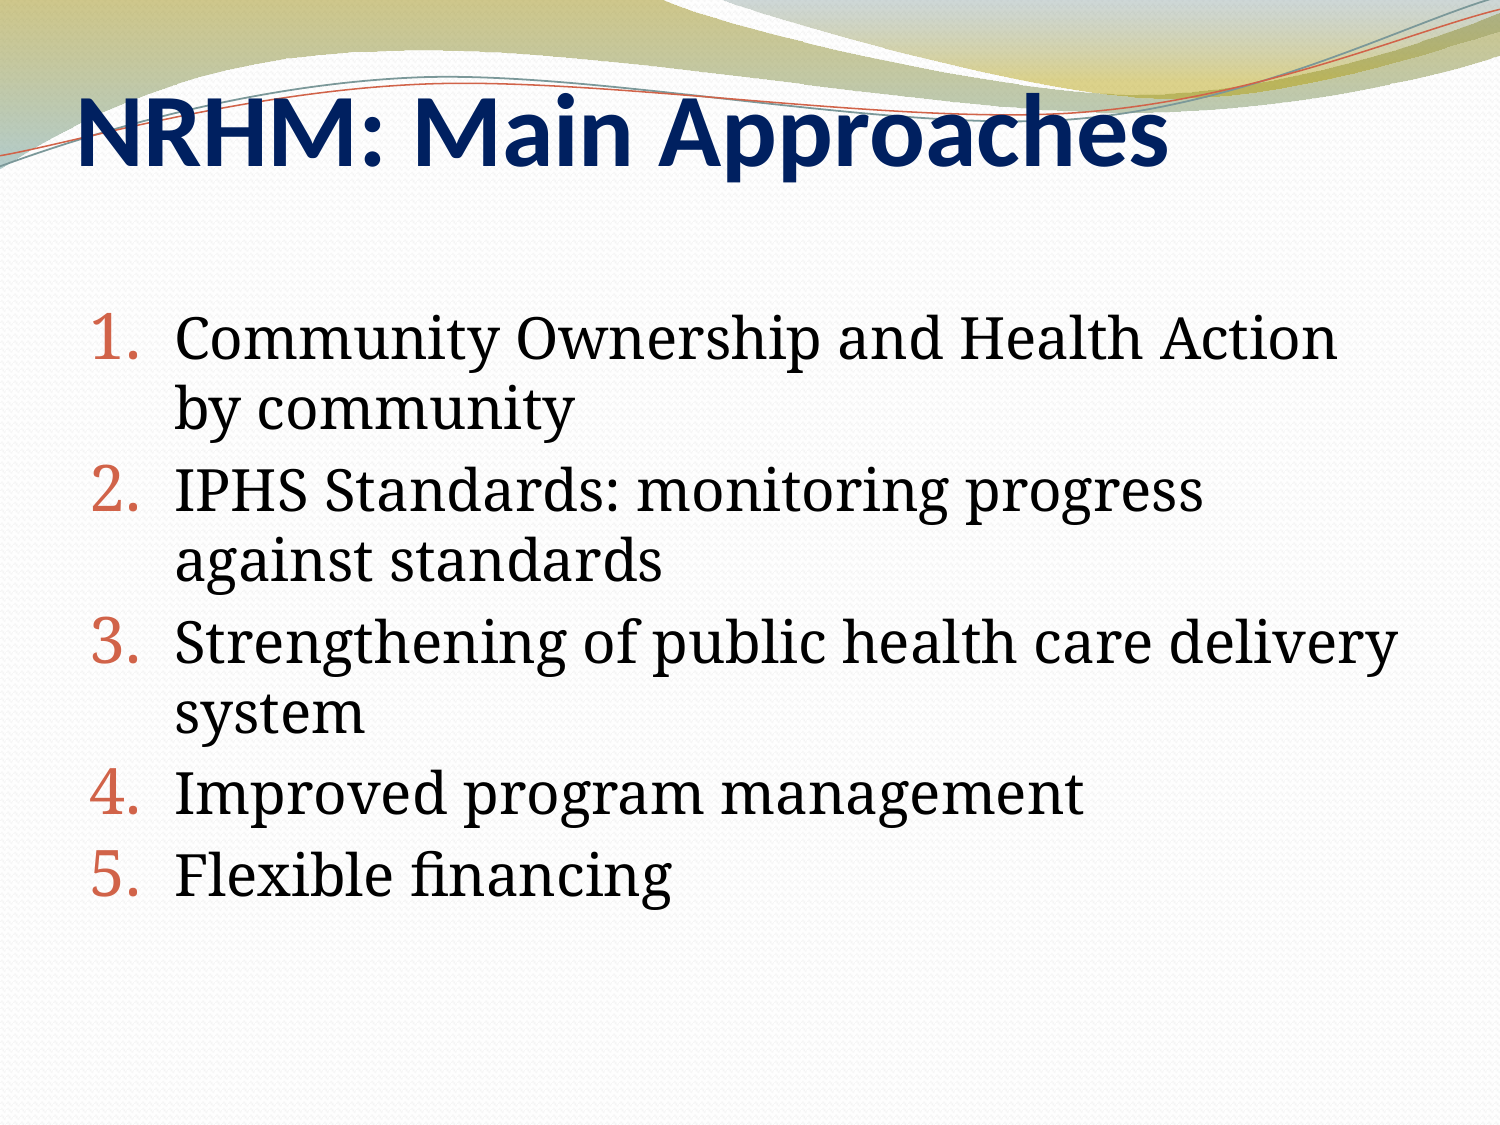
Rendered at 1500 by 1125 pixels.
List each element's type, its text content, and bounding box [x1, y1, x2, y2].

title NRHM: Main Approaches [75, 45, 1425, 188]
text_box Community Ownership and Health Action by community IPHS Standards: monitoring progress against standards Strengthening of public health care delivery system Improved program management Flexible financing [74, 212, 1425, 1013]
